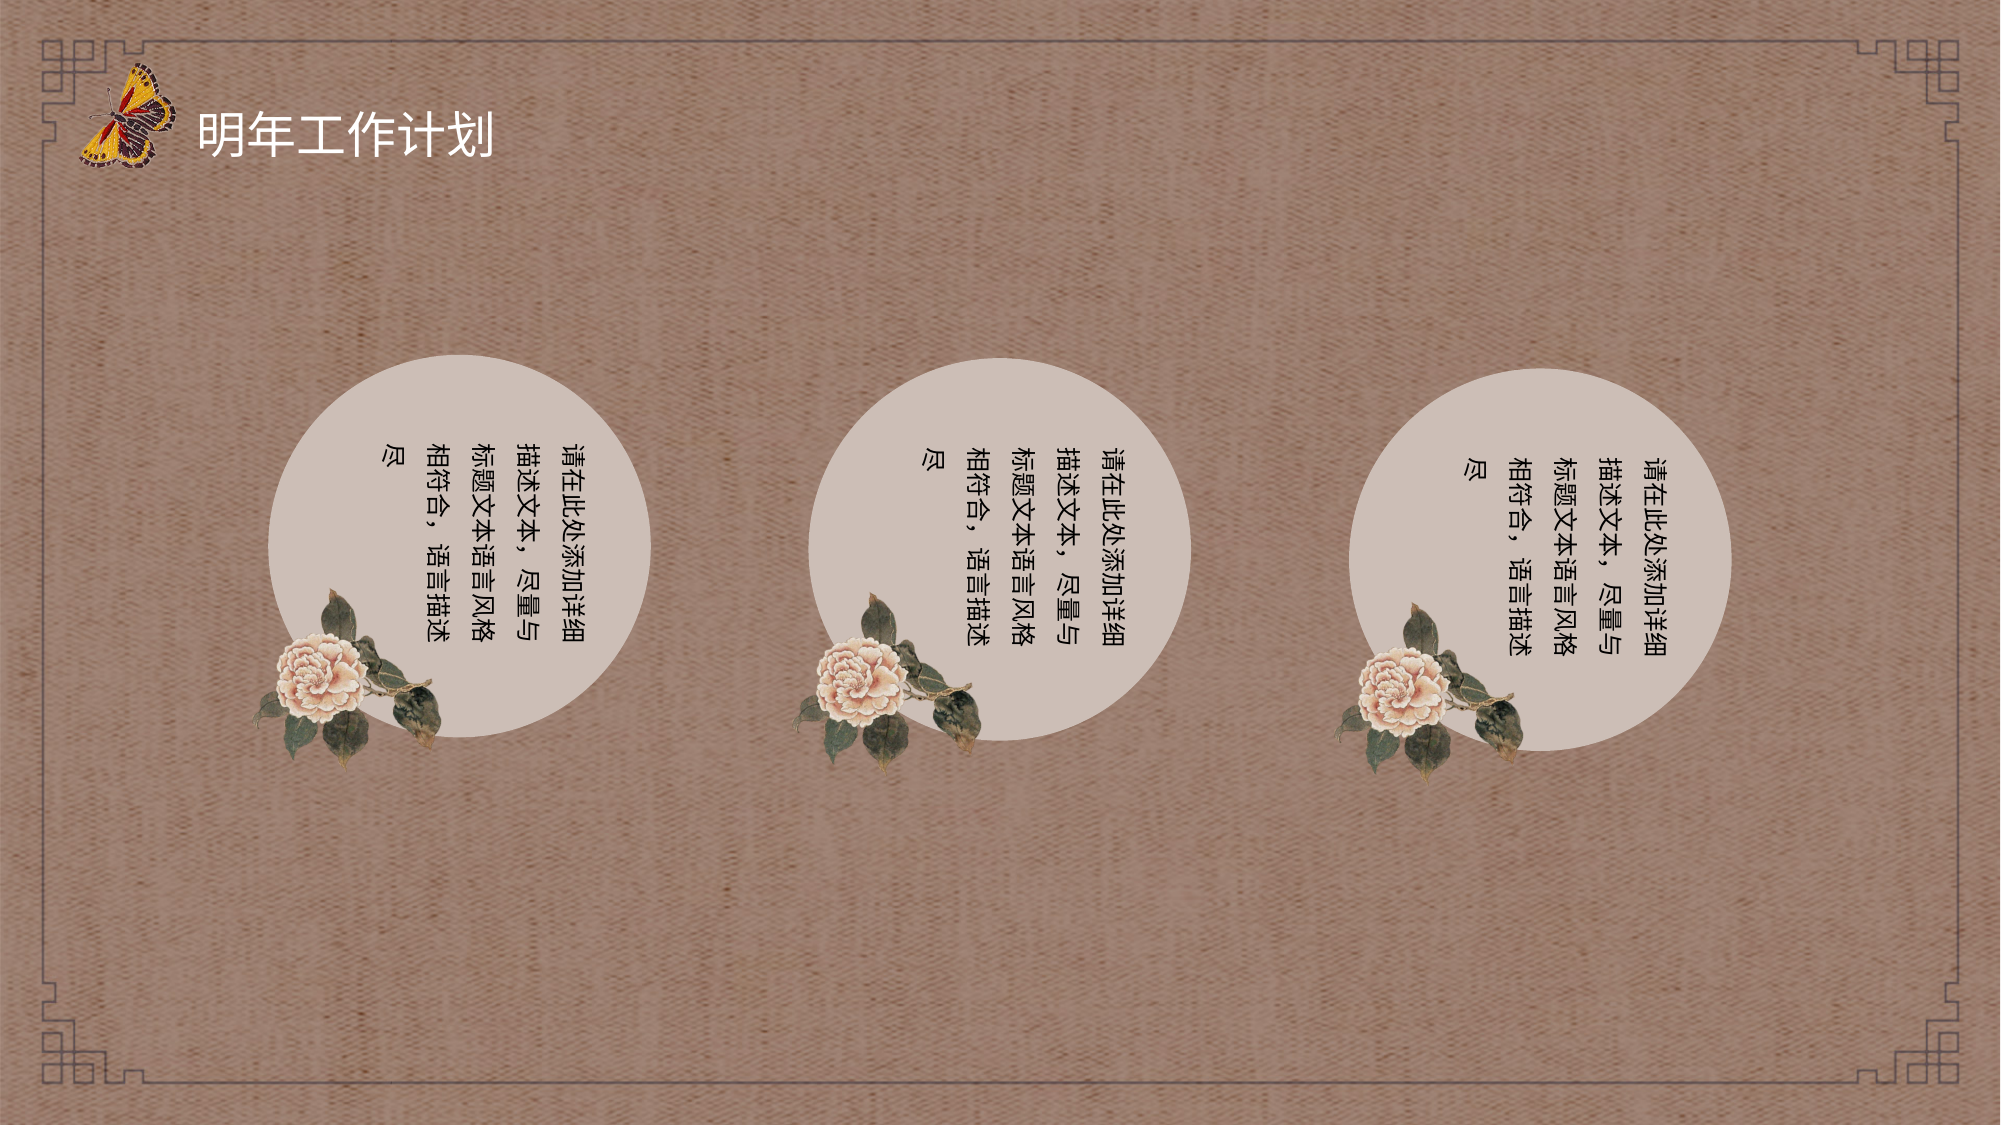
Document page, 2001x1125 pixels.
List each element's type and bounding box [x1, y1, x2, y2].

text_box [1694, 444, 1733, 676]
text_box [1350, 442, 1694, 799]
text_box [808, 433, 1152, 789]
text_box [268, 428, 612, 785]
picture [0, 0, 2001, 1125]
text_box [70, 40, 514, 194]
text_box [1388, 367, 1693, 442]
text_box [846, 357, 1193, 667]
text_box [307, 353, 652, 664]
